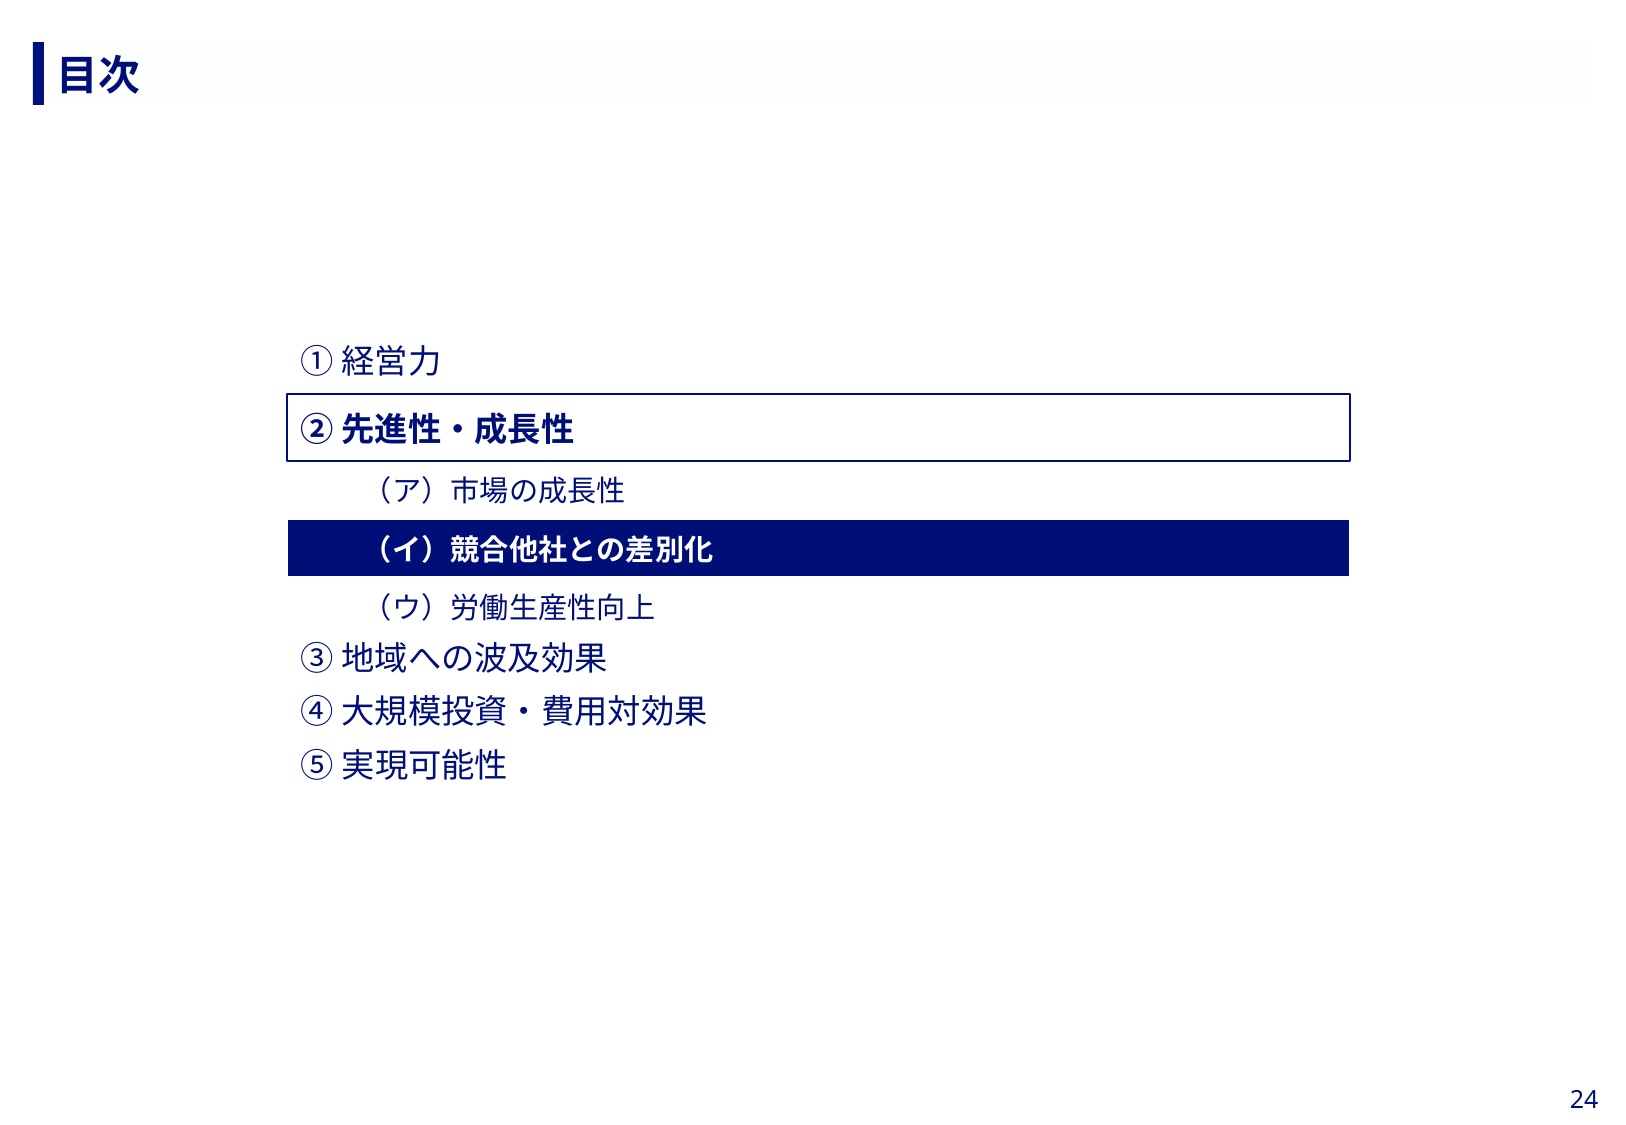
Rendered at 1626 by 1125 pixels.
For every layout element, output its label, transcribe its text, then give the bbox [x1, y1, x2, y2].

text_box （イ）競合他社との差別化 [287, 519, 1350, 577]
title 目次 [32, 42, 1592, 105]
text_box ⑤実現可能性 [287, 737, 1350, 785]
text_box ①経営力 [287, 340, 1350, 394]
text_box ④大規模投資・費用対効果 [287, 684, 1350, 737]
text_box （ア）市場の成長性 [287, 460, 1350, 519]
text_box ②先進性・成長性 [287, 394, 1350, 460]
text_box （ウ）労働生産性向上 [287, 577, 1350, 630]
text_box ③地域への波及効果 [287, 630, 1350, 684]
